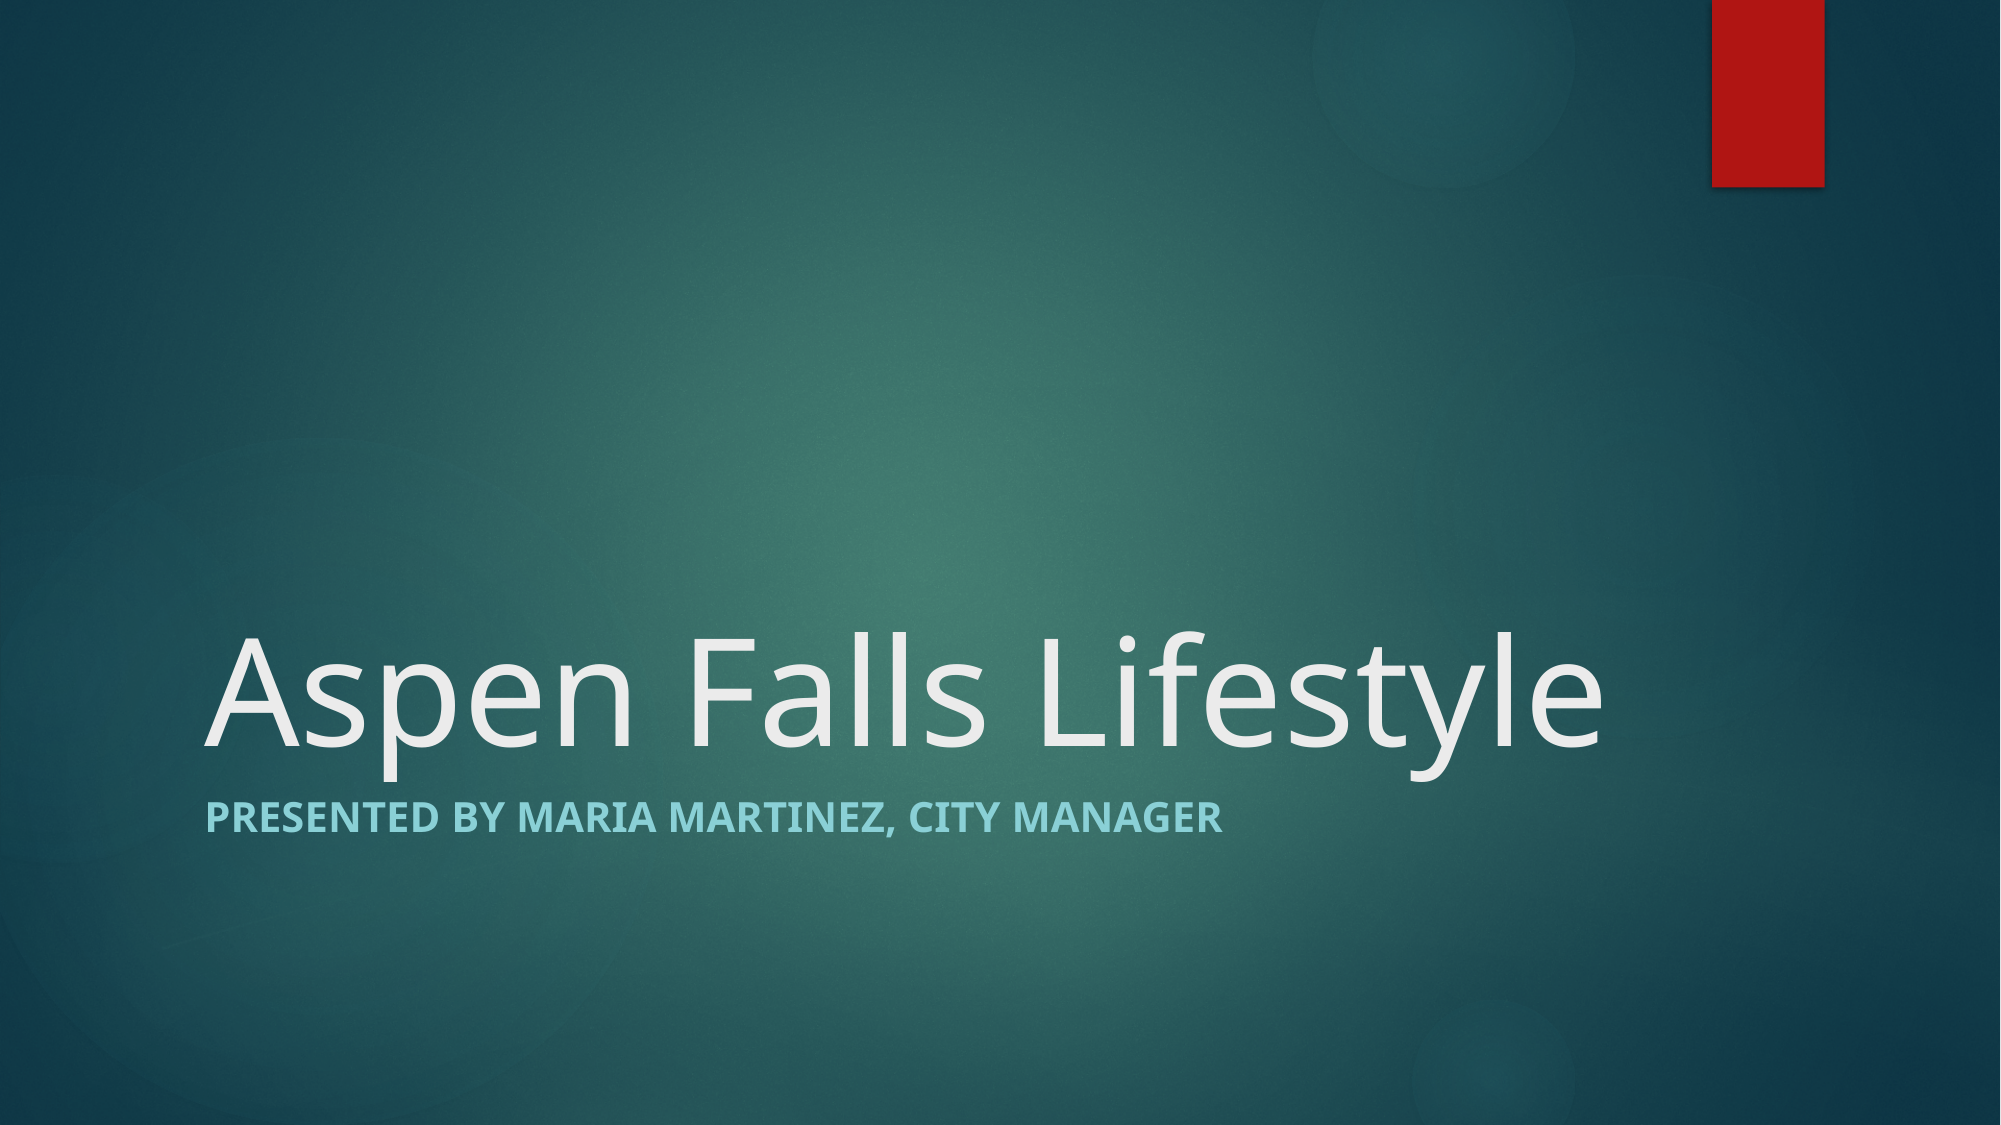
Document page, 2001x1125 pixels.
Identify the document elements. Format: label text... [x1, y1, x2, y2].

subtitle Presented by Maria Martinez, City Manager [189, 783, 1638, 925]
title Aspen Falls Lifestyle [189, 237, 1638, 783]
